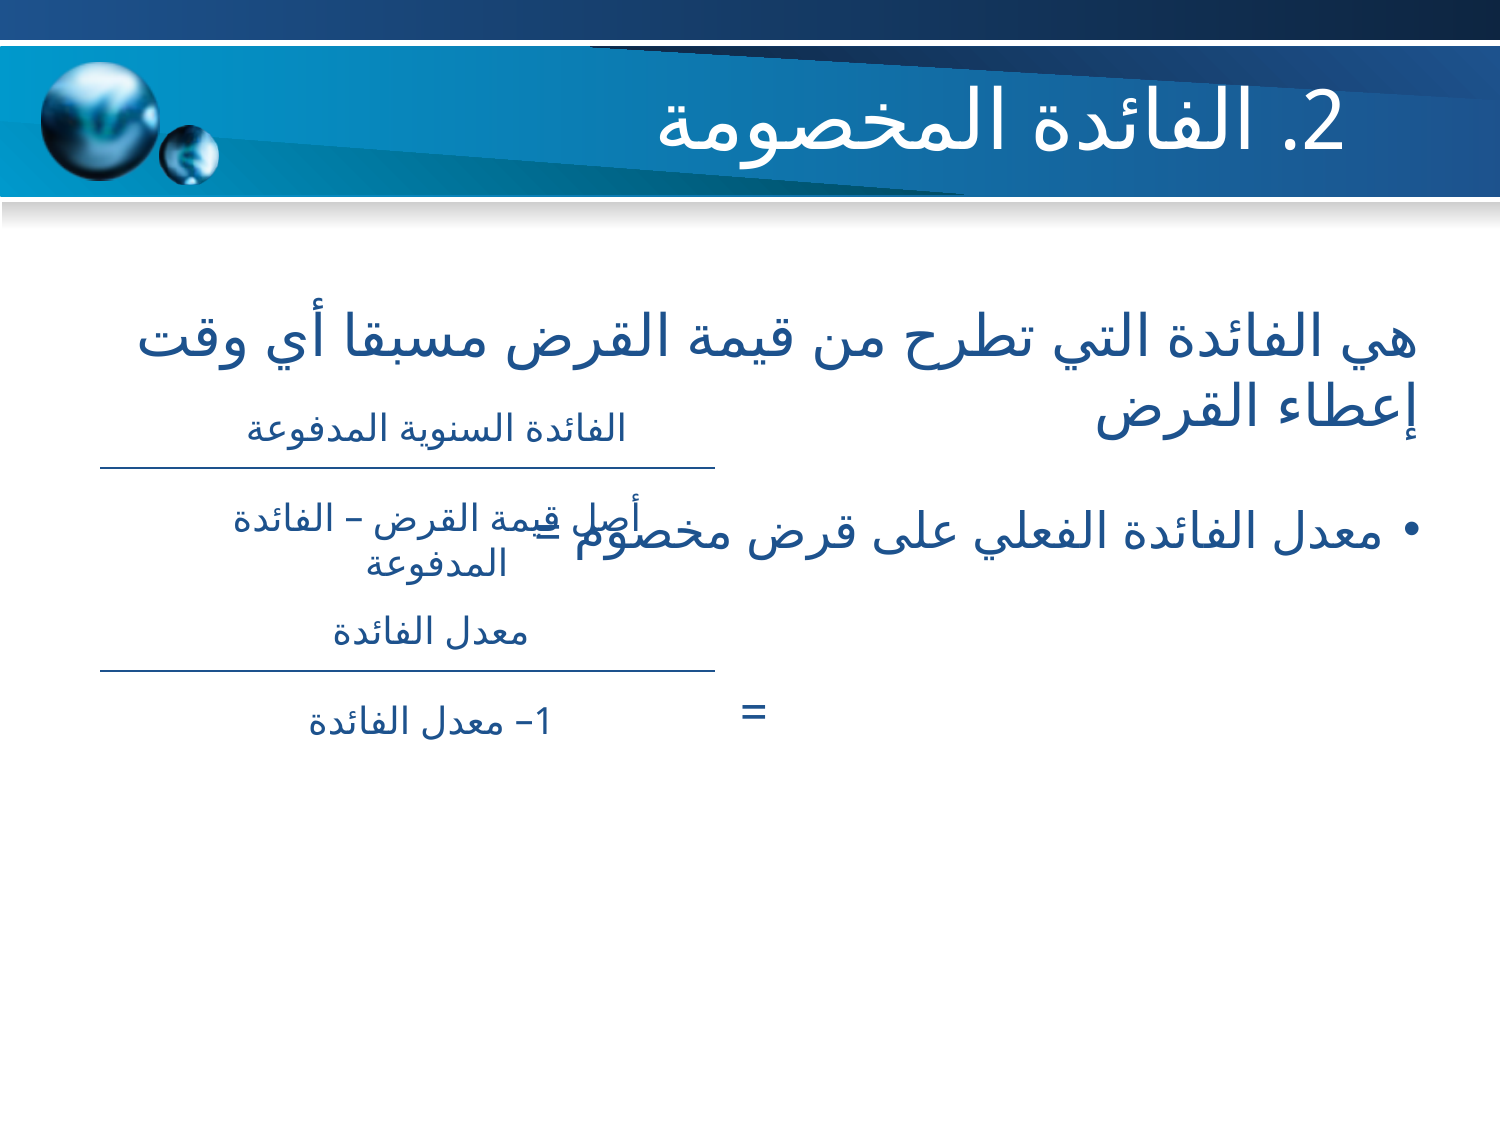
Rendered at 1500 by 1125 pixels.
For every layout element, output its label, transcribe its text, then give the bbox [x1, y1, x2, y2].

text_box الفائدة السنوية المدفوعة أصل قيمة القرض – الفائدة المدفوعة [171, 397, 703, 467]
text_box هي الفائدة التي تطرح من قيمة القرض مسبقا أي وقت إعطاء القرض معدل الفائدة الفعلي على قرض مخصوم = = [64, 290, 1436, 1106]
text_box معدل الفائدة 1– معدل الفائدة [230, 600, 632, 670]
text_box معدل الفائدة 1– معدل الفائدة [230, 680, 632, 750]
title 2. الفائدة المخصومة [274, 44, 1363, 188]
text_box الفائدة السنوية المدفوعة أصل قيمة القرض – الفائدة المدفوعة [171, 476, 703, 592]
picture [160, 126, 218, 184]
picture [42, 63, 159, 180]
